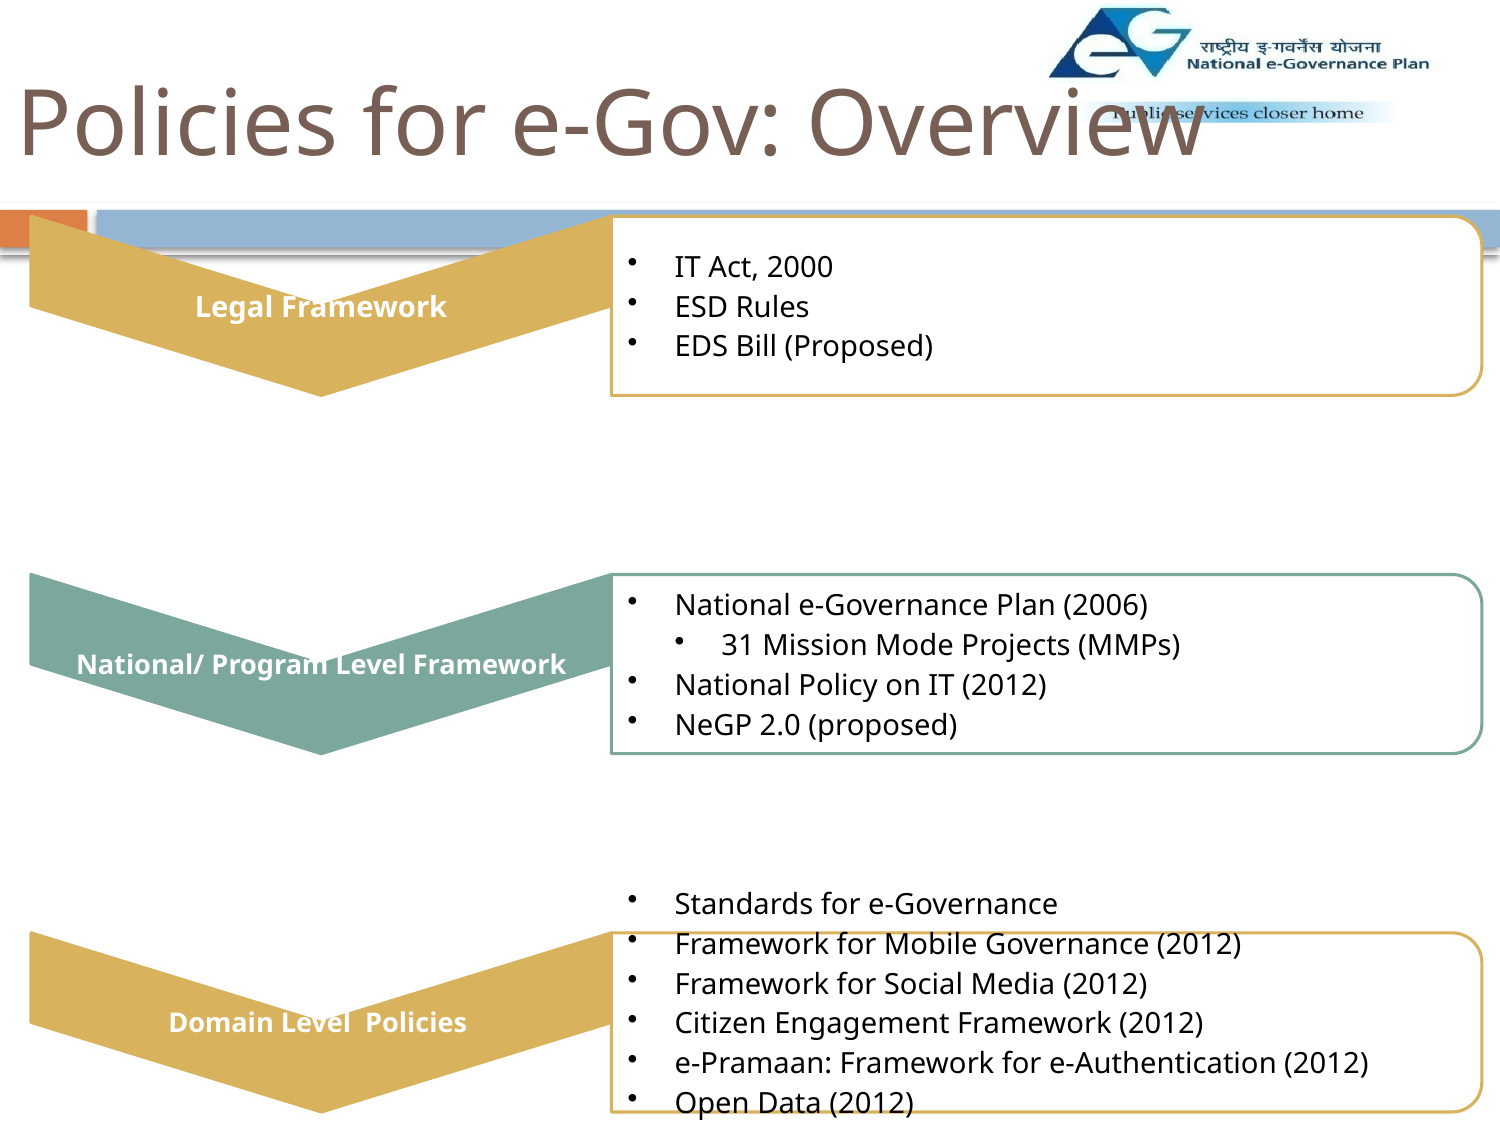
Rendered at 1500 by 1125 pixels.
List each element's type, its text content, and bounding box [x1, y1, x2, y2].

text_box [30, 215, 1483, 1113]
title Policies for e-Gov: Overview [1, 37, 1340, 201]
picture [1048, 0, 1500, 123]
